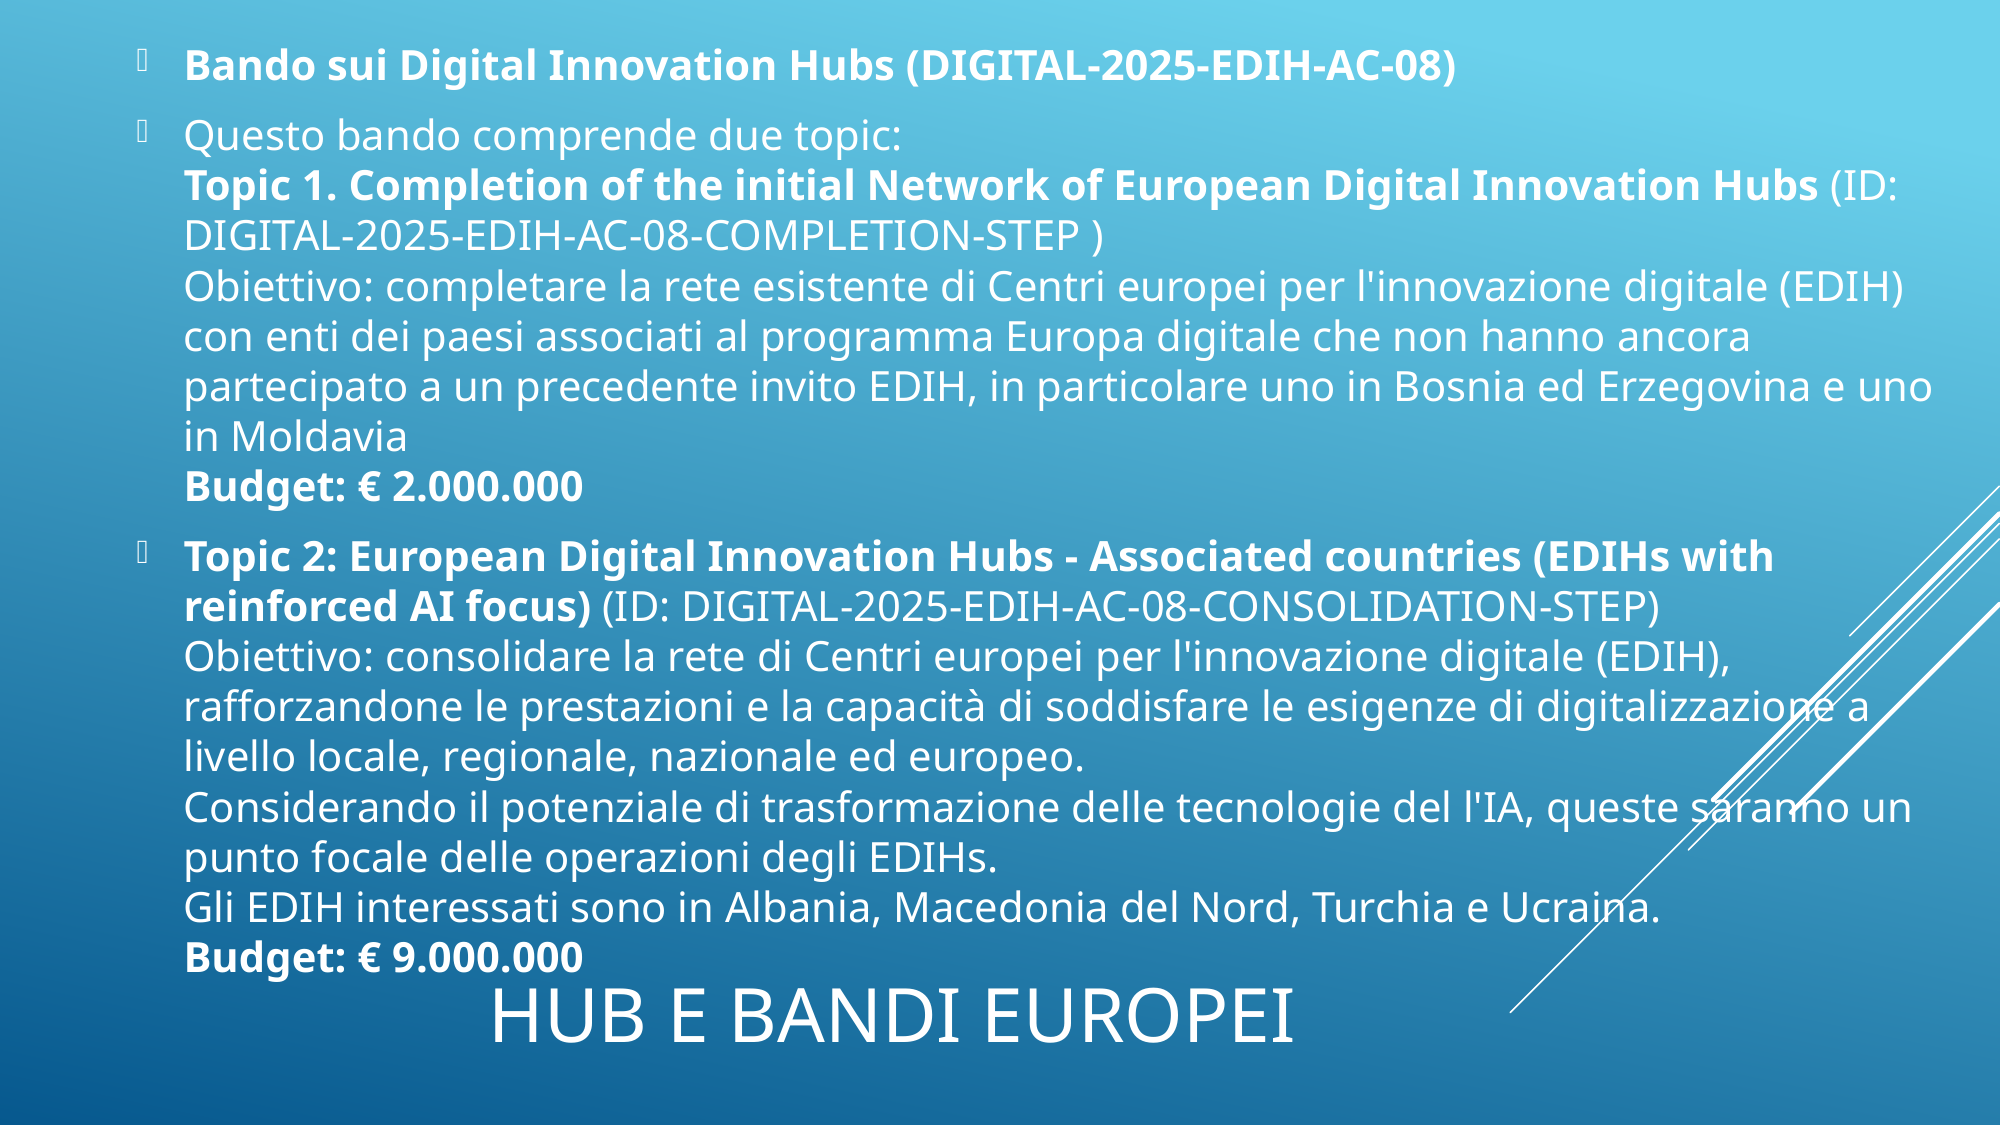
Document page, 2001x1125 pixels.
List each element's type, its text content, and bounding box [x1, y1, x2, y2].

title HUB E BANDI EUROPEI [473, 888, 1874, 1125]
list Bando sui Digital Innovation Hubs (DIGITAL-2025-EDIH-AC-08) Questo bando comprende due topic: Topic 1. Completion of the initial Network of European Digital Innovation Hubs (ID: DIGITAL-2025-EDIH-AC-08-COMPLETION-STEP ) Obiettivo: completare la rete esistente di Centri europei per l'innovazione digitale (EDIH) con enti dei paesi associati al programma Europa digitale che non hanno ancora partecipato a un precedente invito EDIH, in particolare uno in Bosnia ed Erzegovina e uno in Moldavia Budget: € 2.000.000 Topic 2: European Digital Innovation Hubs - Associated countries (EDIHs with reinforced AI focus) (ID: DIGITAL-2025-EDIH-AC-08-CONSOLIDATION-STEP) Obiettivo: consolidare la rete di Centri europei per l'innovazione digitale (EDIH), rafforzandone le prestazioni e la capacità di soddisfare le esigenze di digitalizzazione a livello locale, regionale, nazionale ed europeo. Considerando il potenziale di trasformazione delle tecnologie del l'IA, queste saranno un punto focale delle operazioni degli EDIHs. Gli EDIH interessati sono in Albania, Macedonia del Nord, Turchia e Ucraina. Budget: € 9.000.000 [121, 248, 1960, 842]
